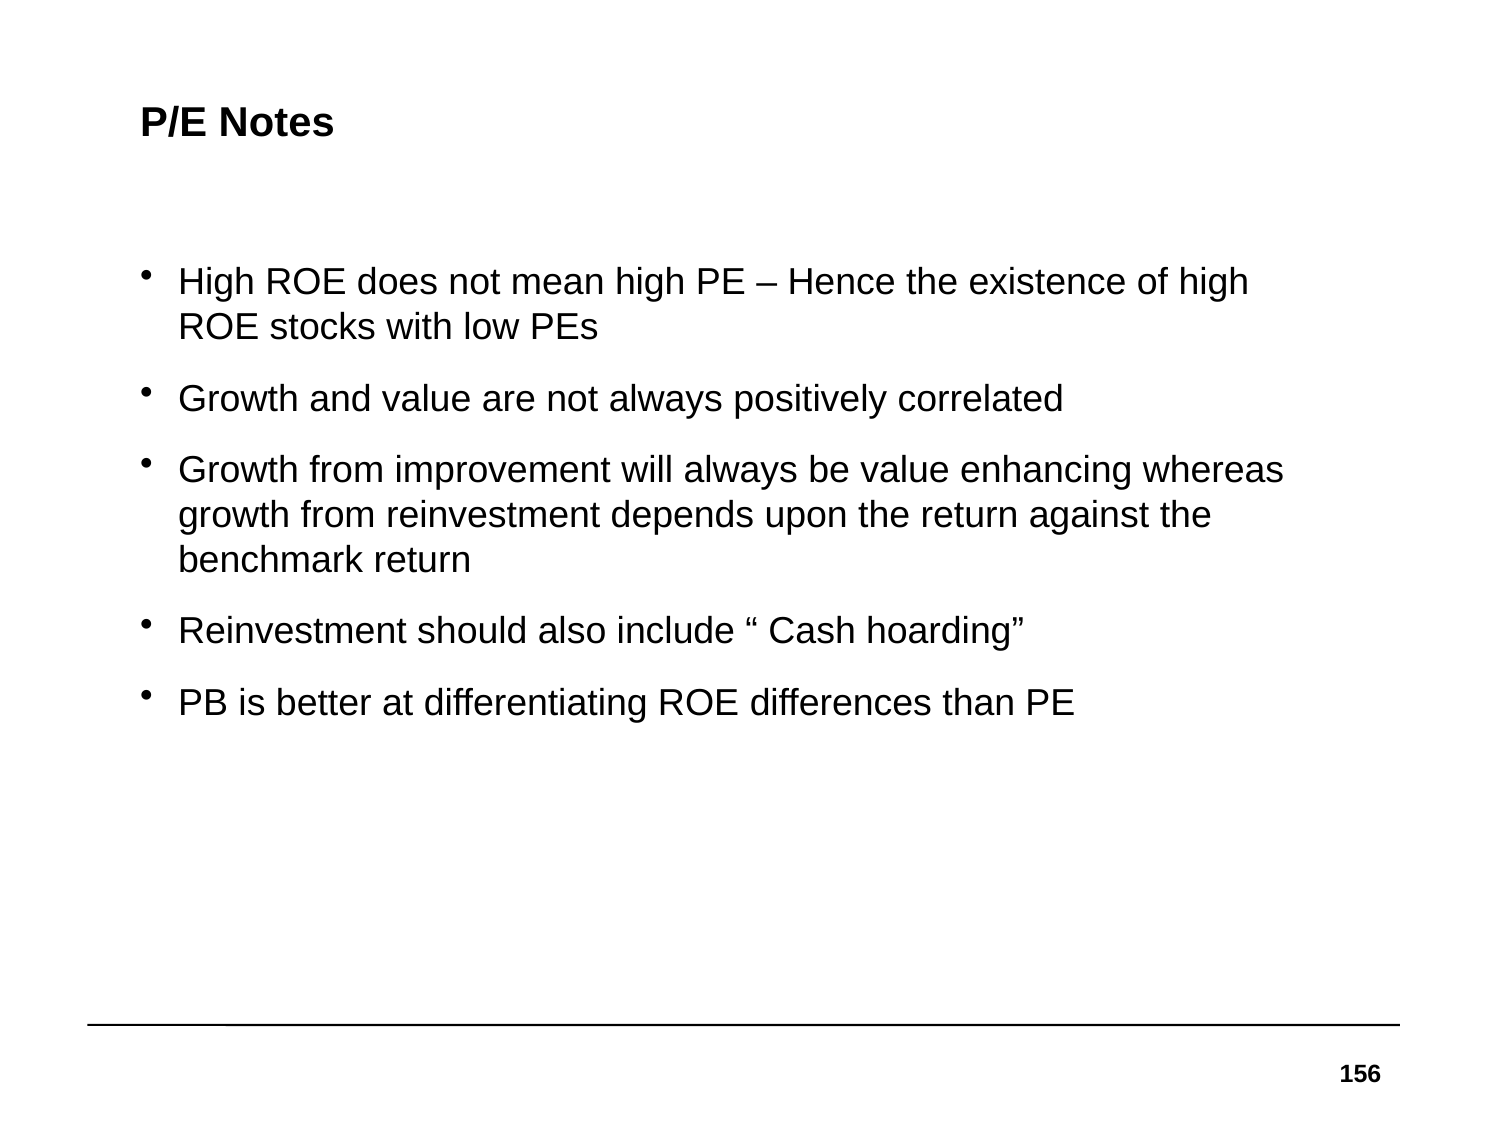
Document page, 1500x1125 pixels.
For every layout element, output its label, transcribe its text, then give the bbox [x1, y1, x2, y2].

title P/E Notes [125, 87, 1375, 225]
list High ROE does not mean high PE – Hence the existence of high ROE stocks with low PEs Growth and value are not always positively correlated Growth from improvement will always be value enhancing whereas growth from reinvestment depends upon the return against the benchmark return Reinvestment should also include “ Cash hoarding” PB is better at differentiating ROE differences than PE [125, 249, 1338, 1000]
